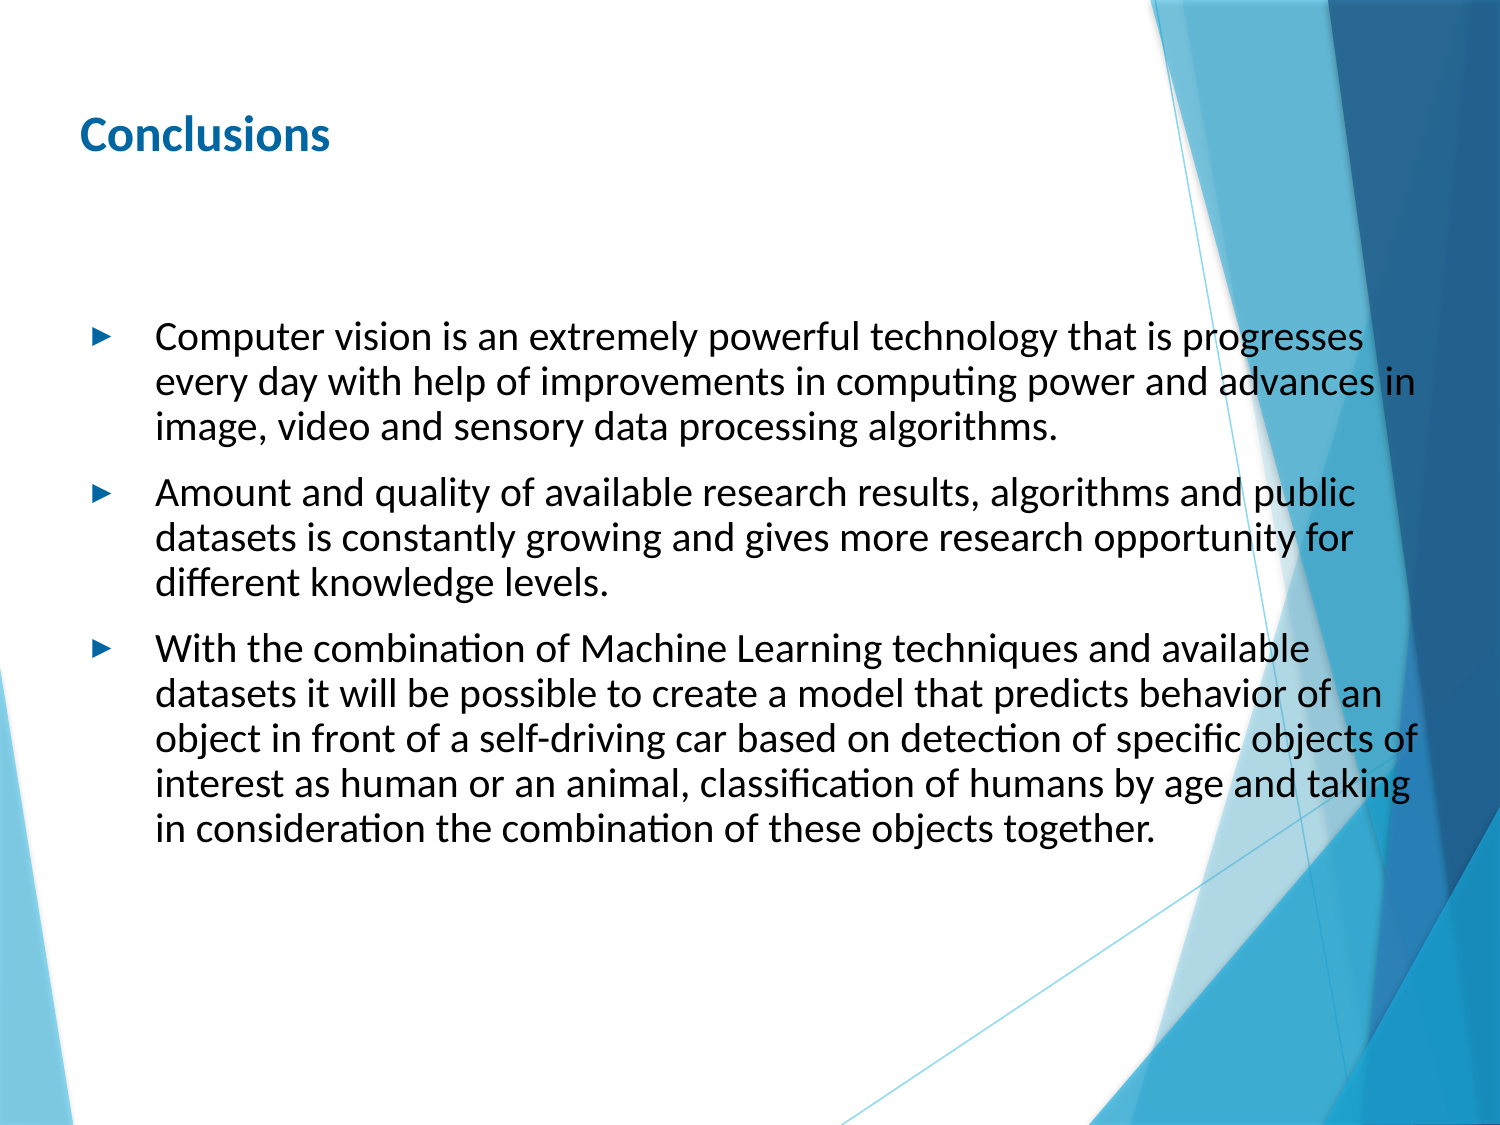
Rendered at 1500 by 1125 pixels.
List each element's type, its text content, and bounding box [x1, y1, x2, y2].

title Conclusions [65, 92, 1447, 179]
list Computer vision is an extremely powerful technology that is progresses every day with help of improvements in computing power and advances in image, video and sensory data processing algorithms. Amount and quality of available research results, algorithms and public datasets is constantly growing and gives more research opportunity for different knowledge levels. With the combination of Machine Learning techniques and available datasets it will be possible to create a model that predicts behavior of an object in front of a self-driving car based on detection of specific objects of interest as human or an animal, classification of humans by age and taking in consideration the combination of these objects together. [65, 299, 1447, 980]
